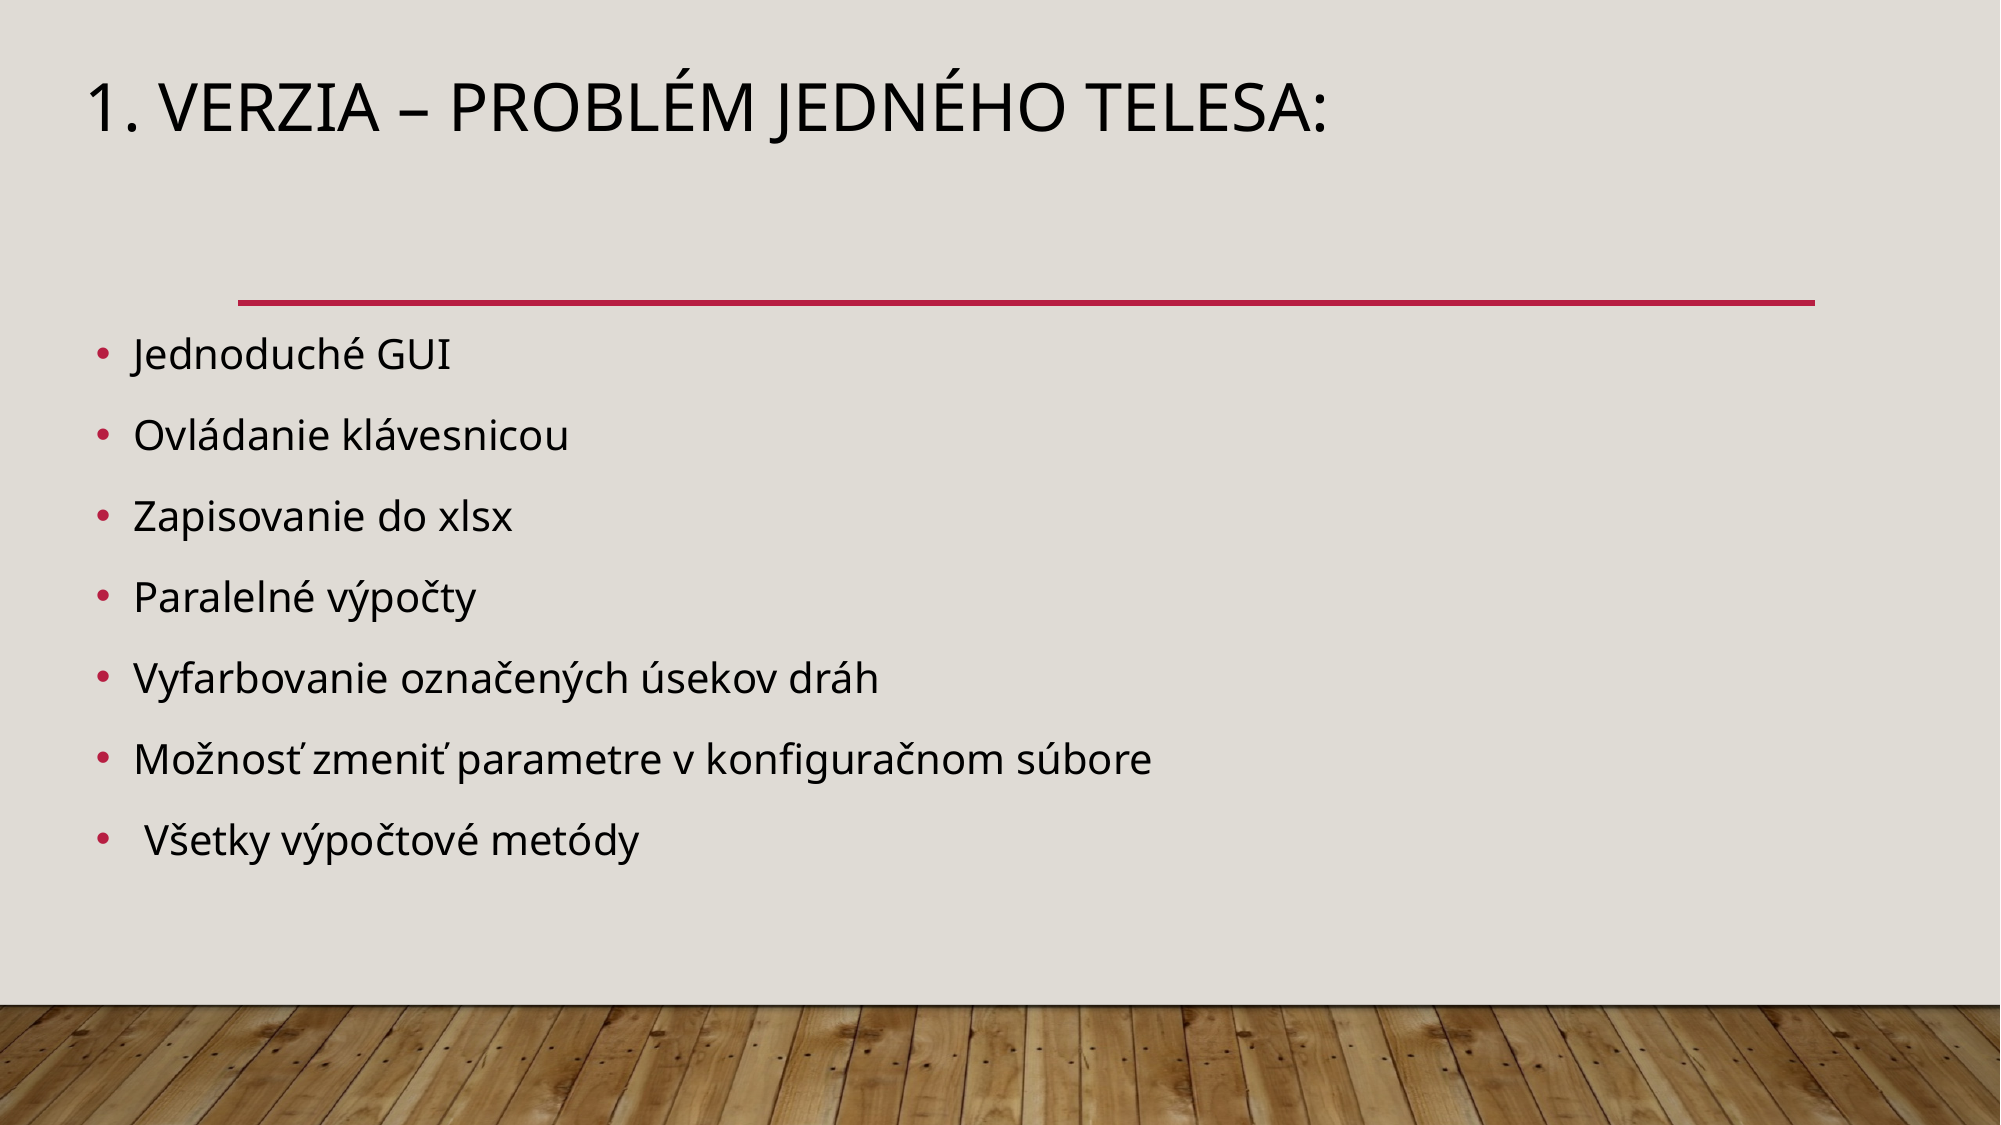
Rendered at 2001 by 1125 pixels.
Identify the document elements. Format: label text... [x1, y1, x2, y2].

list Jednoduché GUI Ovládanie klávesnicou Zapisovanie do xlsx Paralelné výpočty Vyfarbovanie označených úsekov dráh Možnosť zmeniť parametre v konfiguračnom súbore Všetky výpočtové metódy [80, 310, 1415, 1025]
title 1. Verzia – problém jedného telesa: [70, 66, 1795, 285]
picture [0, 1005, 2000, 1125]
